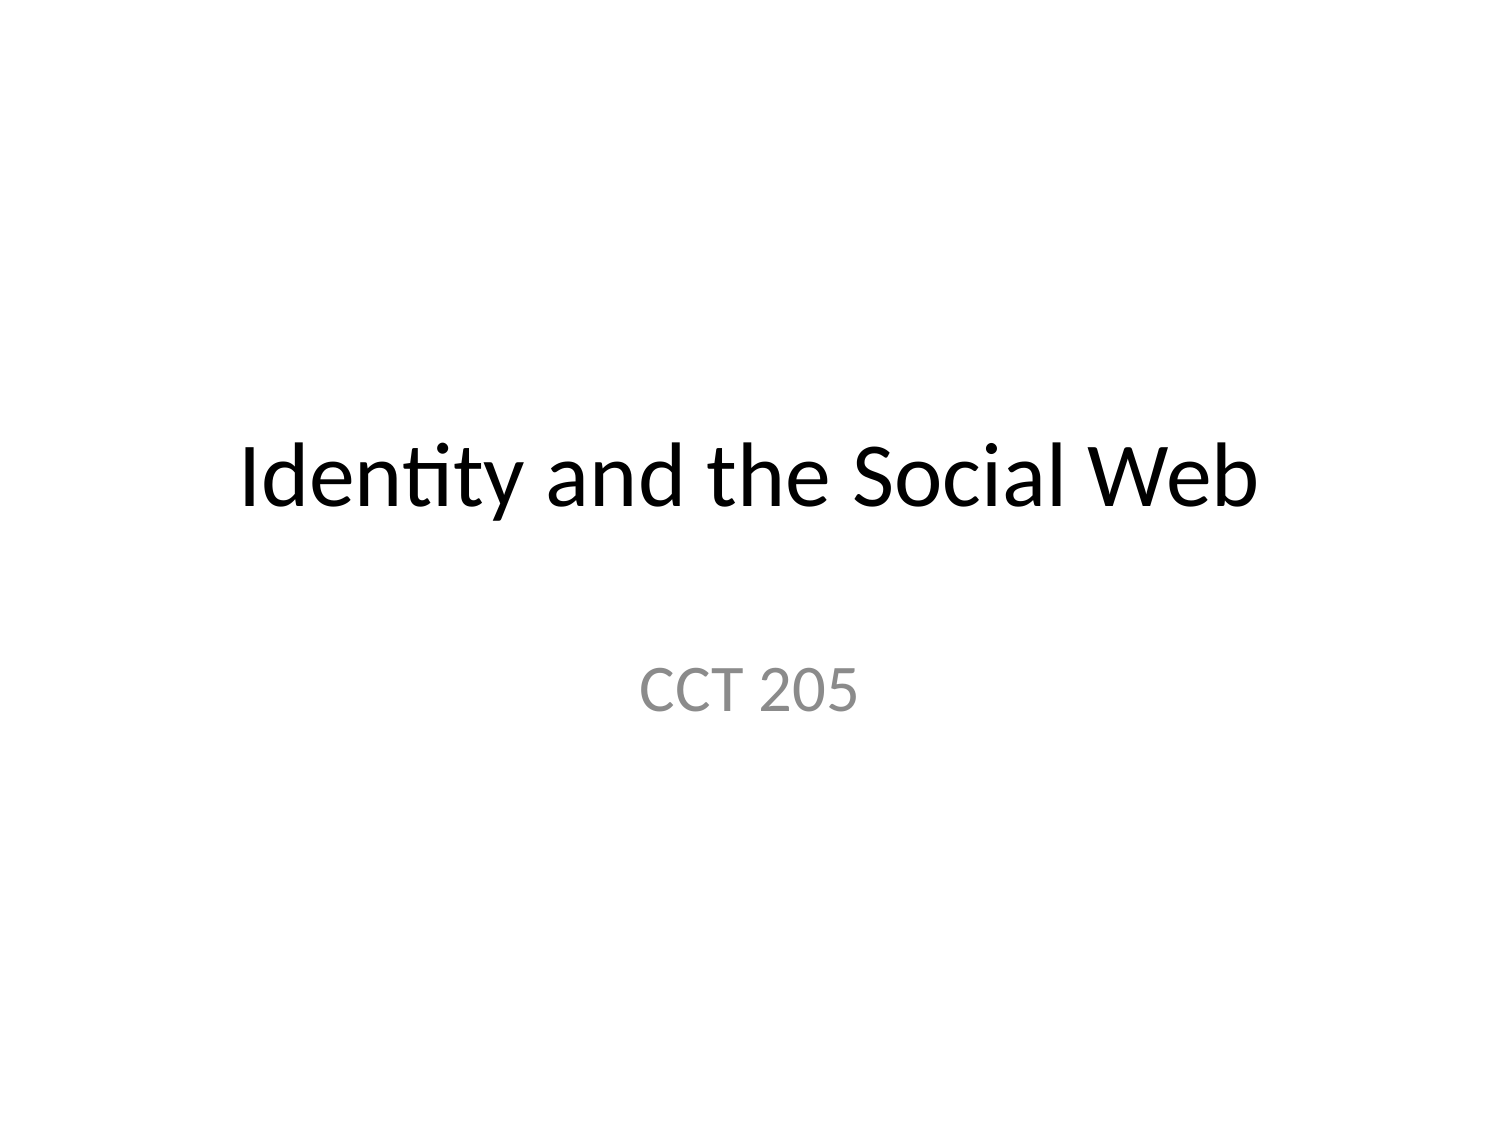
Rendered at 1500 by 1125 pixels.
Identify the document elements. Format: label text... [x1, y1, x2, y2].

subtitle CCT 205 [225, 637, 1275, 925]
title Identity and the Social Web [112, 349, 1388, 591]
